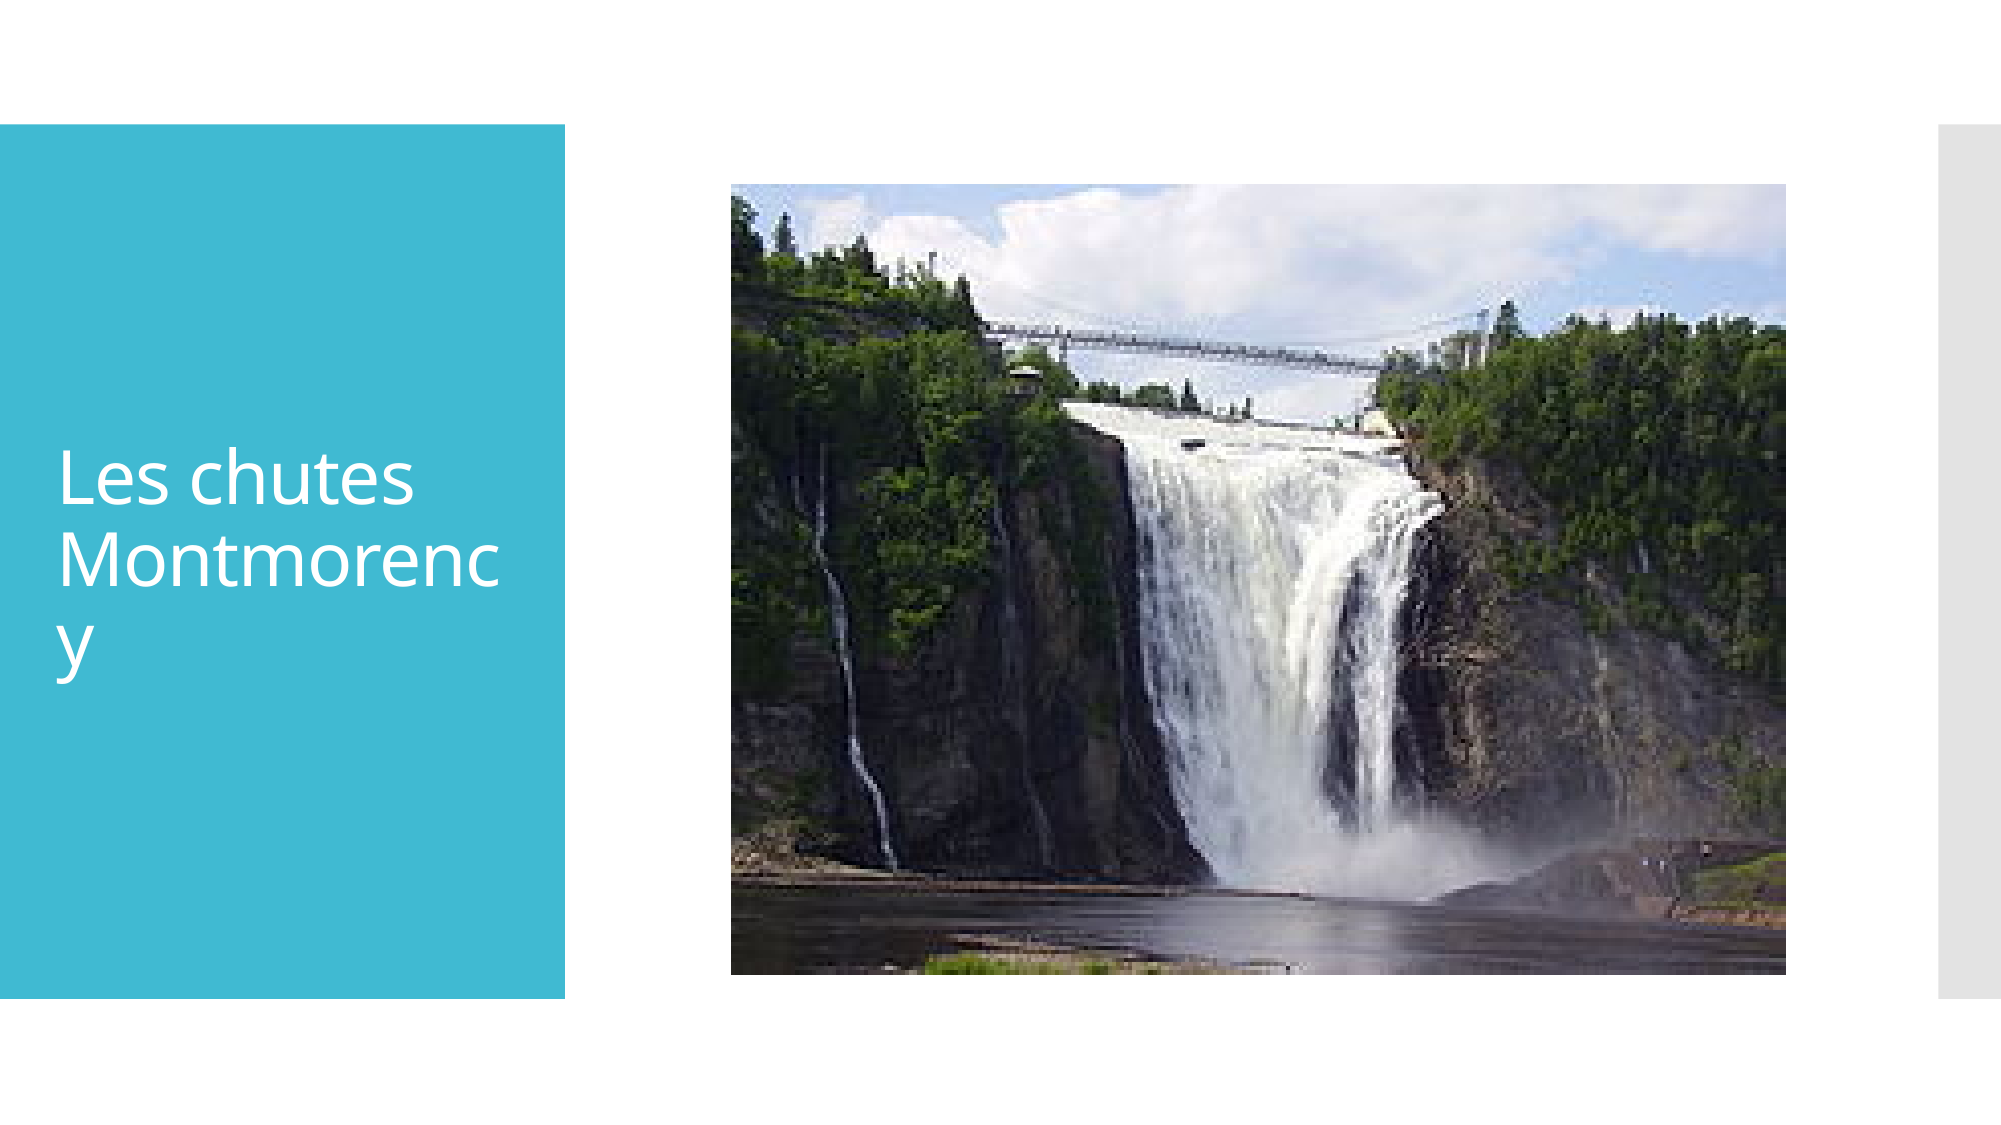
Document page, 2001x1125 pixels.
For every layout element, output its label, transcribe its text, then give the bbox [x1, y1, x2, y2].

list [731, 184, 1786, 976]
title Les chutes Montmorency [41, 184, 525, 940]
